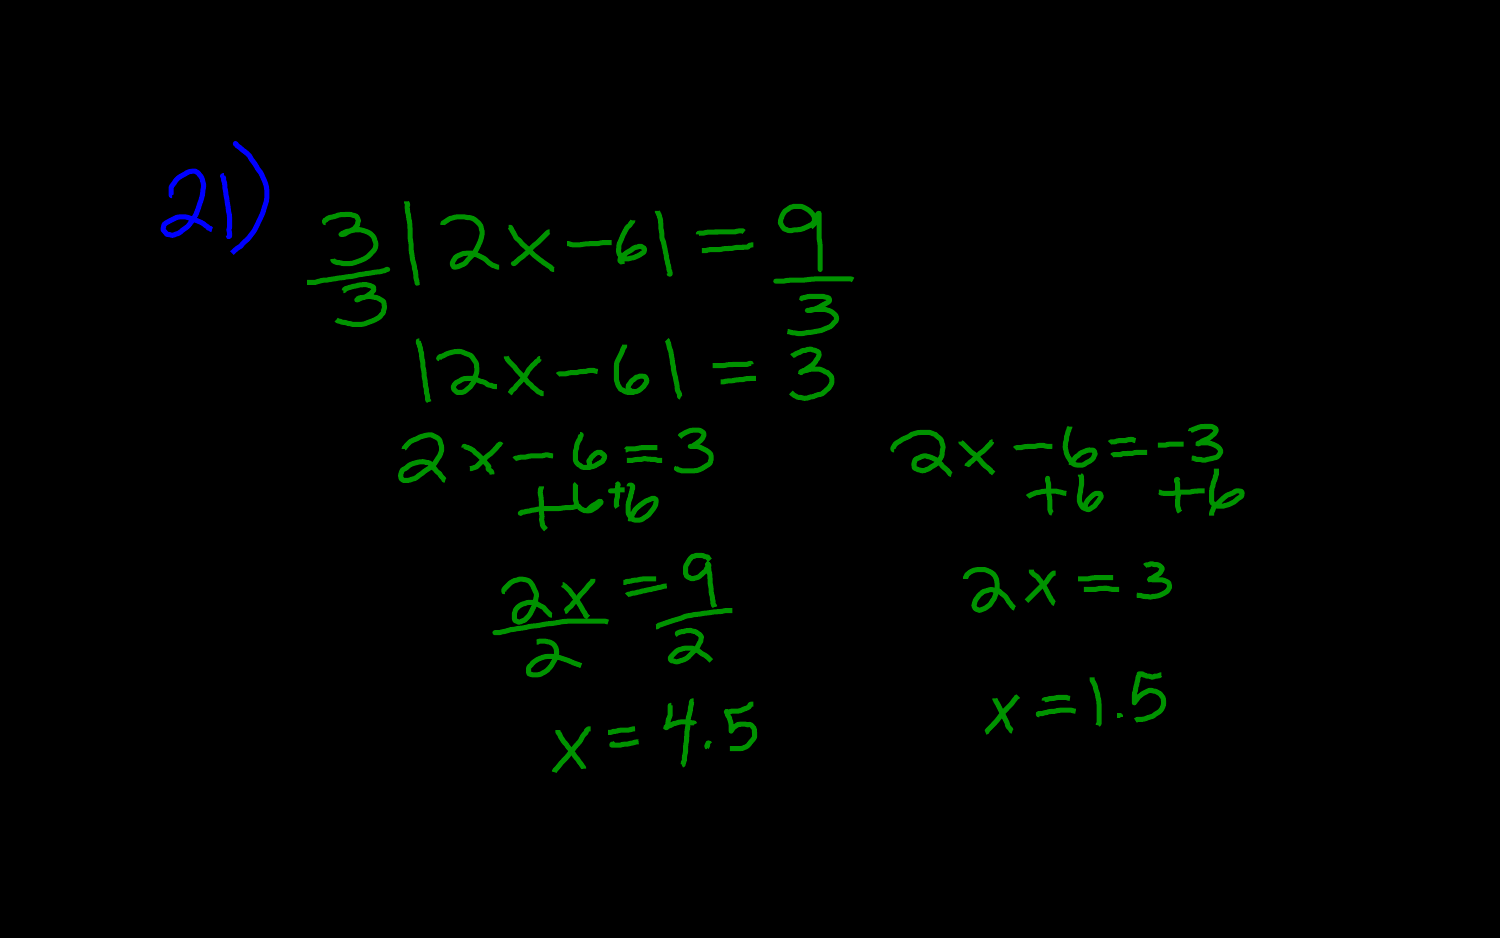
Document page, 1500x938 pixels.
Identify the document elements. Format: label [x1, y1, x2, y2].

text_box [221, 174, 231, 238]
text_box [162, 170, 213, 237]
text_box [231, 142, 268, 254]
text_box [306, 201, 1243, 773]
